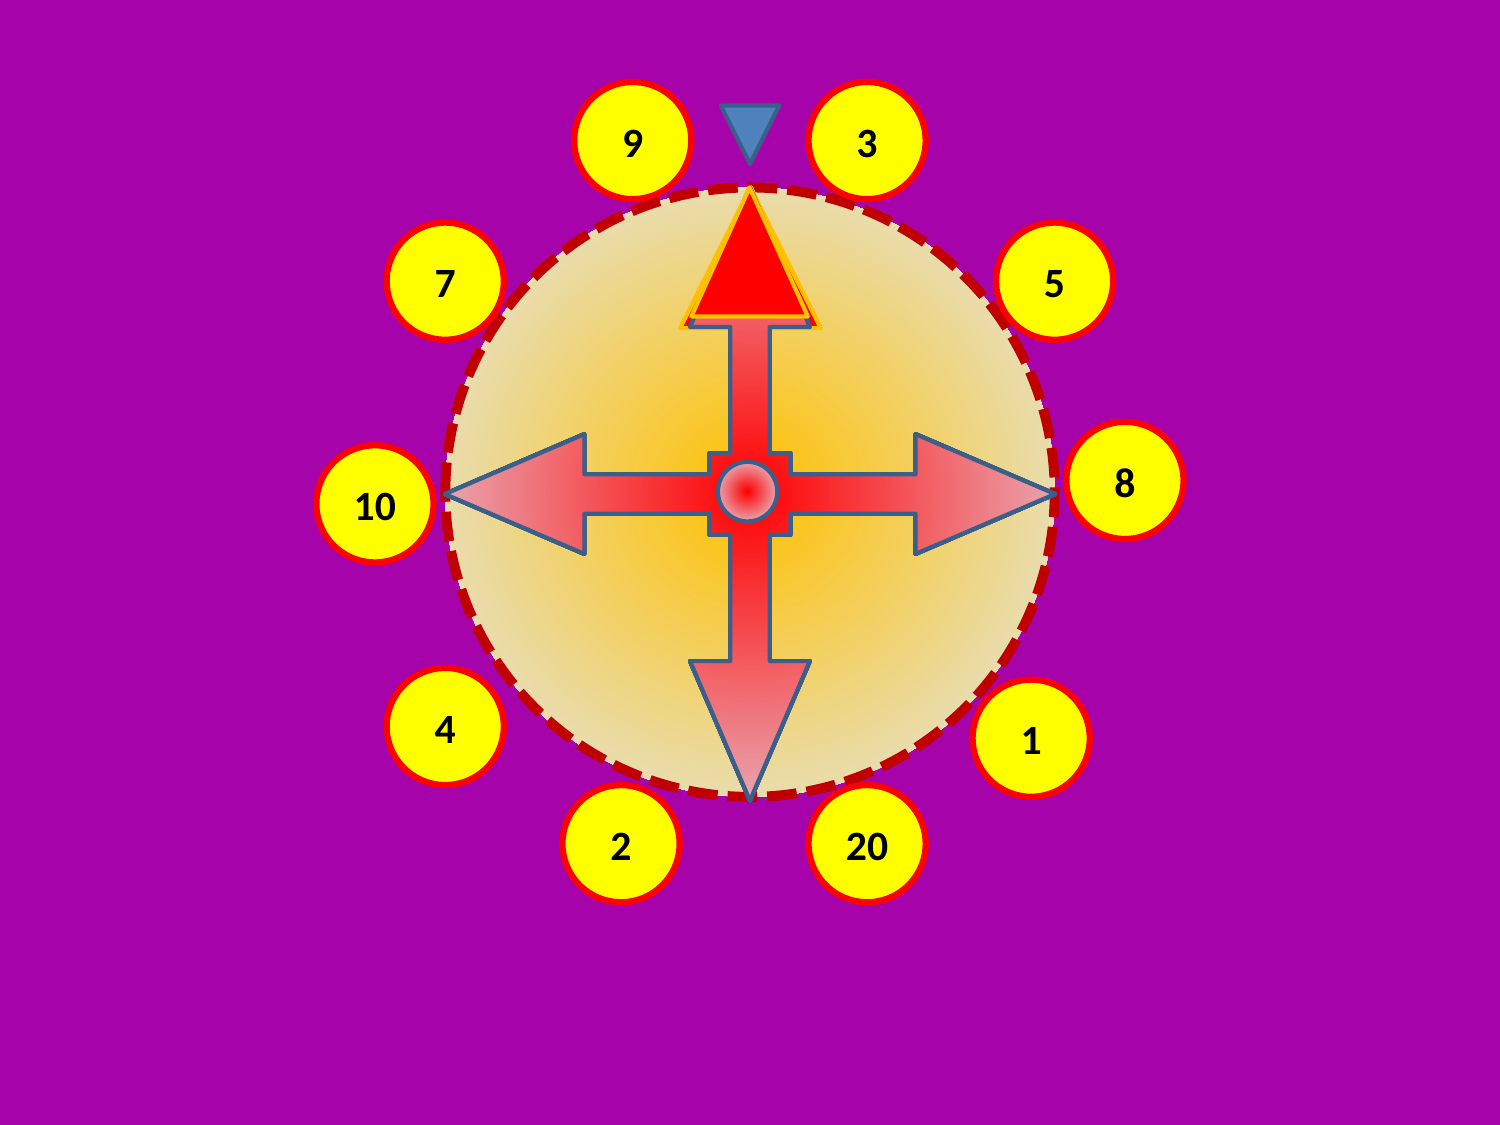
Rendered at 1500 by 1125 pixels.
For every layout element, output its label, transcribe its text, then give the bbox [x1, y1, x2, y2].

text_box 7 [384, 221, 437, 342]
text_box 3 [806, 79, 928, 183]
text_box 4 [384, 666, 437, 787]
text_box 1 [1062, 685, 1092, 791]
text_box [444, 187, 1056, 801]
text_box [718, 103, 782, 167]
text_box 5 [1062, 220, 1116, 342]
text_box 2 [560, 812, 682, 905]
text_box 9 [572, 79, 694, 183]
text_box 20 [806, 812, 928, 905]
text_box 10 [314, 443, 436, 565]
text_box 8 [1064, 419, 1186, 542]
